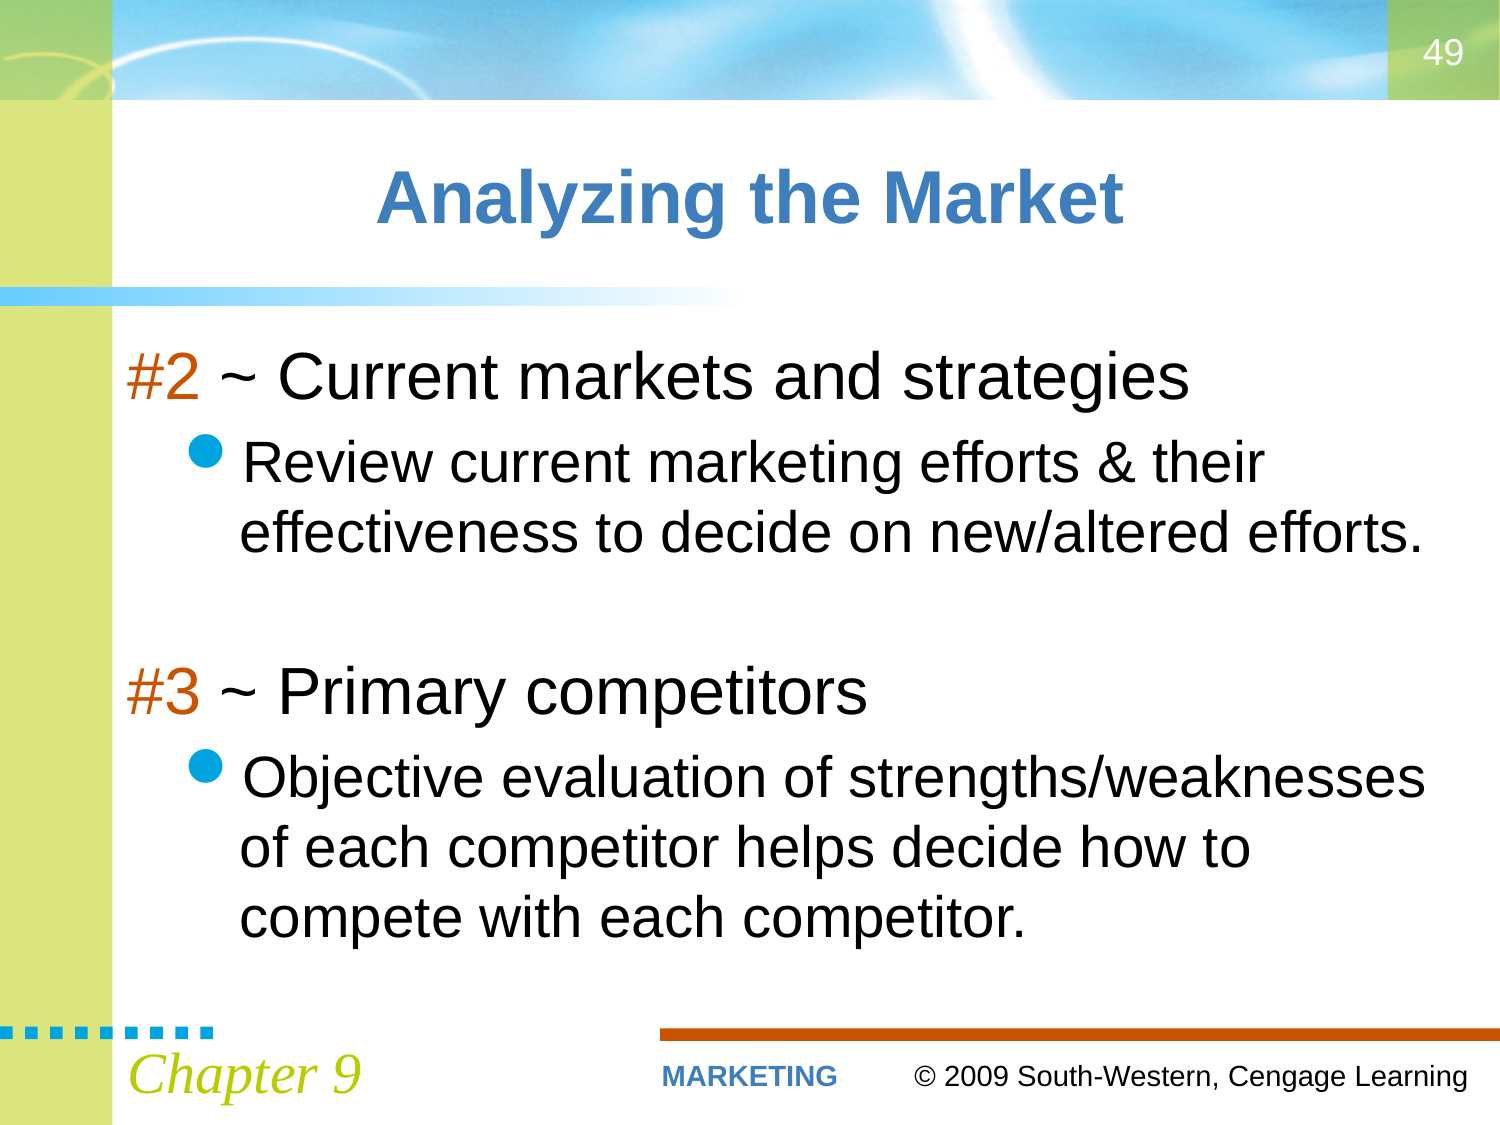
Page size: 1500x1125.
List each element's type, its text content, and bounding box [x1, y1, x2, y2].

title Analyzing the Market [112, 99, 1388, 288]
slide_number 49 [1387, 0, 1500, 101]
list #2 ~ Current markets and strategies Review current marketing efforts & their effectiveness to decide on new/altered efforts. #3 ~ Primary competitors Objective evaluation of strengths/weaknesses of each competitor helps decide how to compete with each competitor. [112, 324, 1451, 1001]
footer Chapter 9 [112, 1012, 638, 1113]
